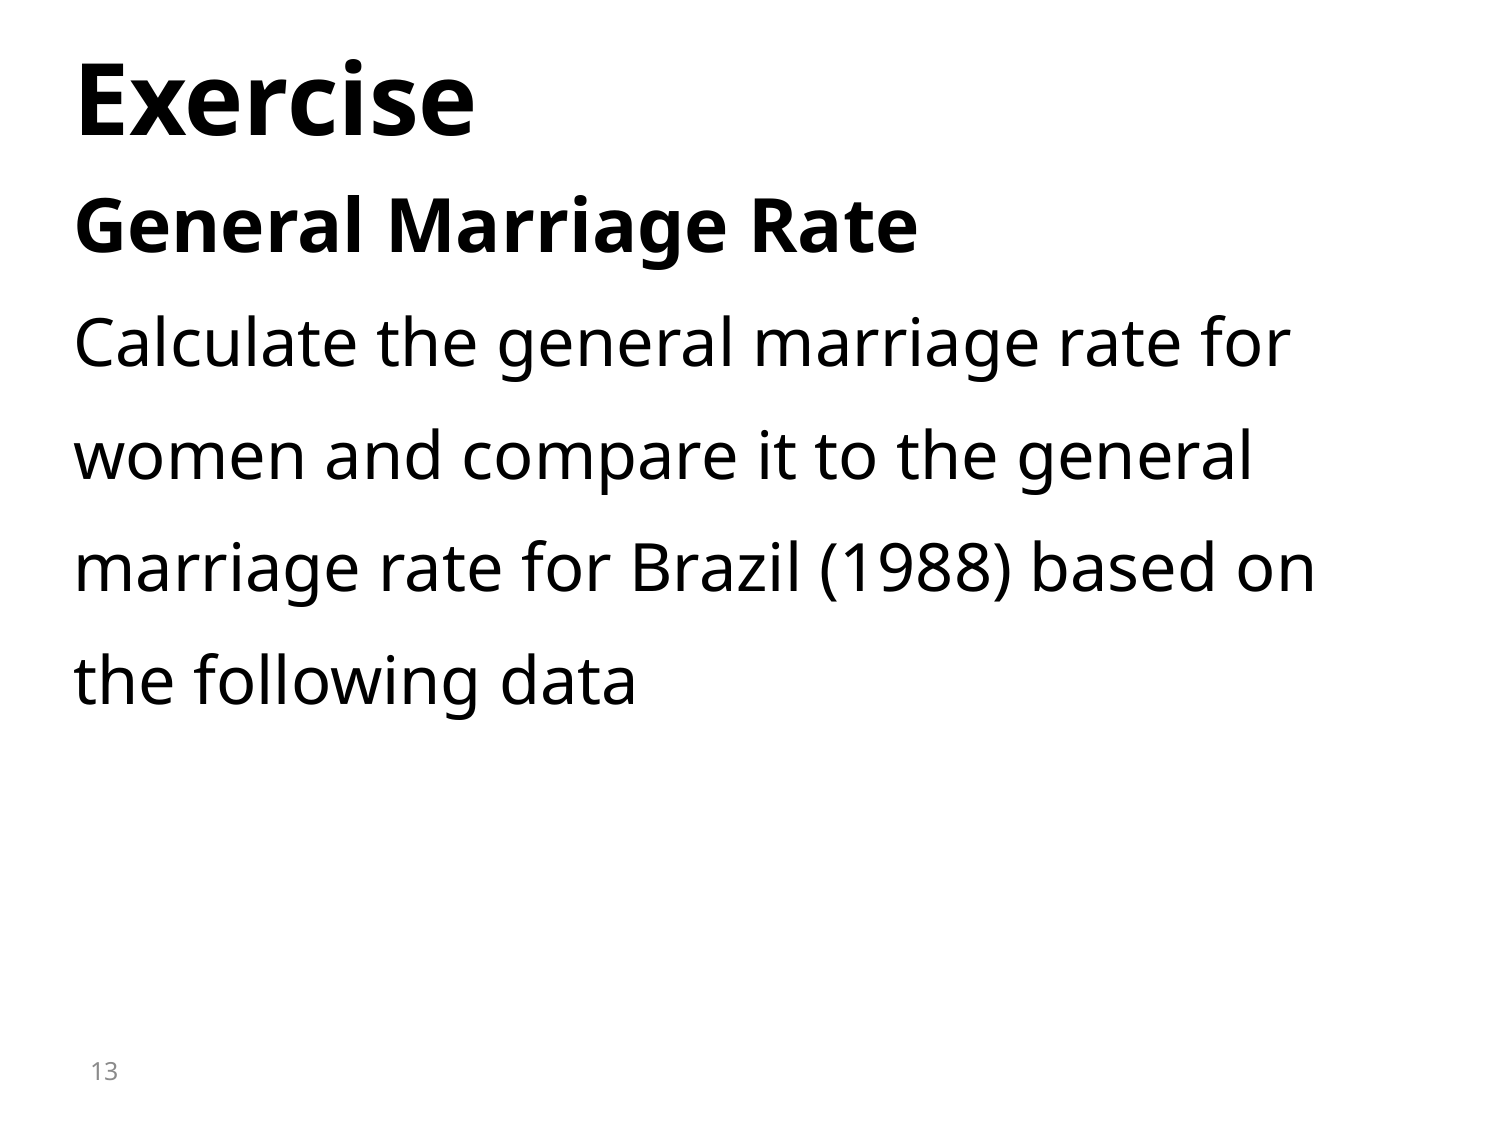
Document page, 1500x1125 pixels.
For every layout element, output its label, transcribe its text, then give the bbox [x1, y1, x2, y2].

slide_number 13 [75, 1042, 425, 1103]
text_box Exercise General Marriage Rate Calculate the general marriage rate for women and compare it to the general marriage rate for Brazil (1988) based on the following data [58, 35, 1442, 838]
